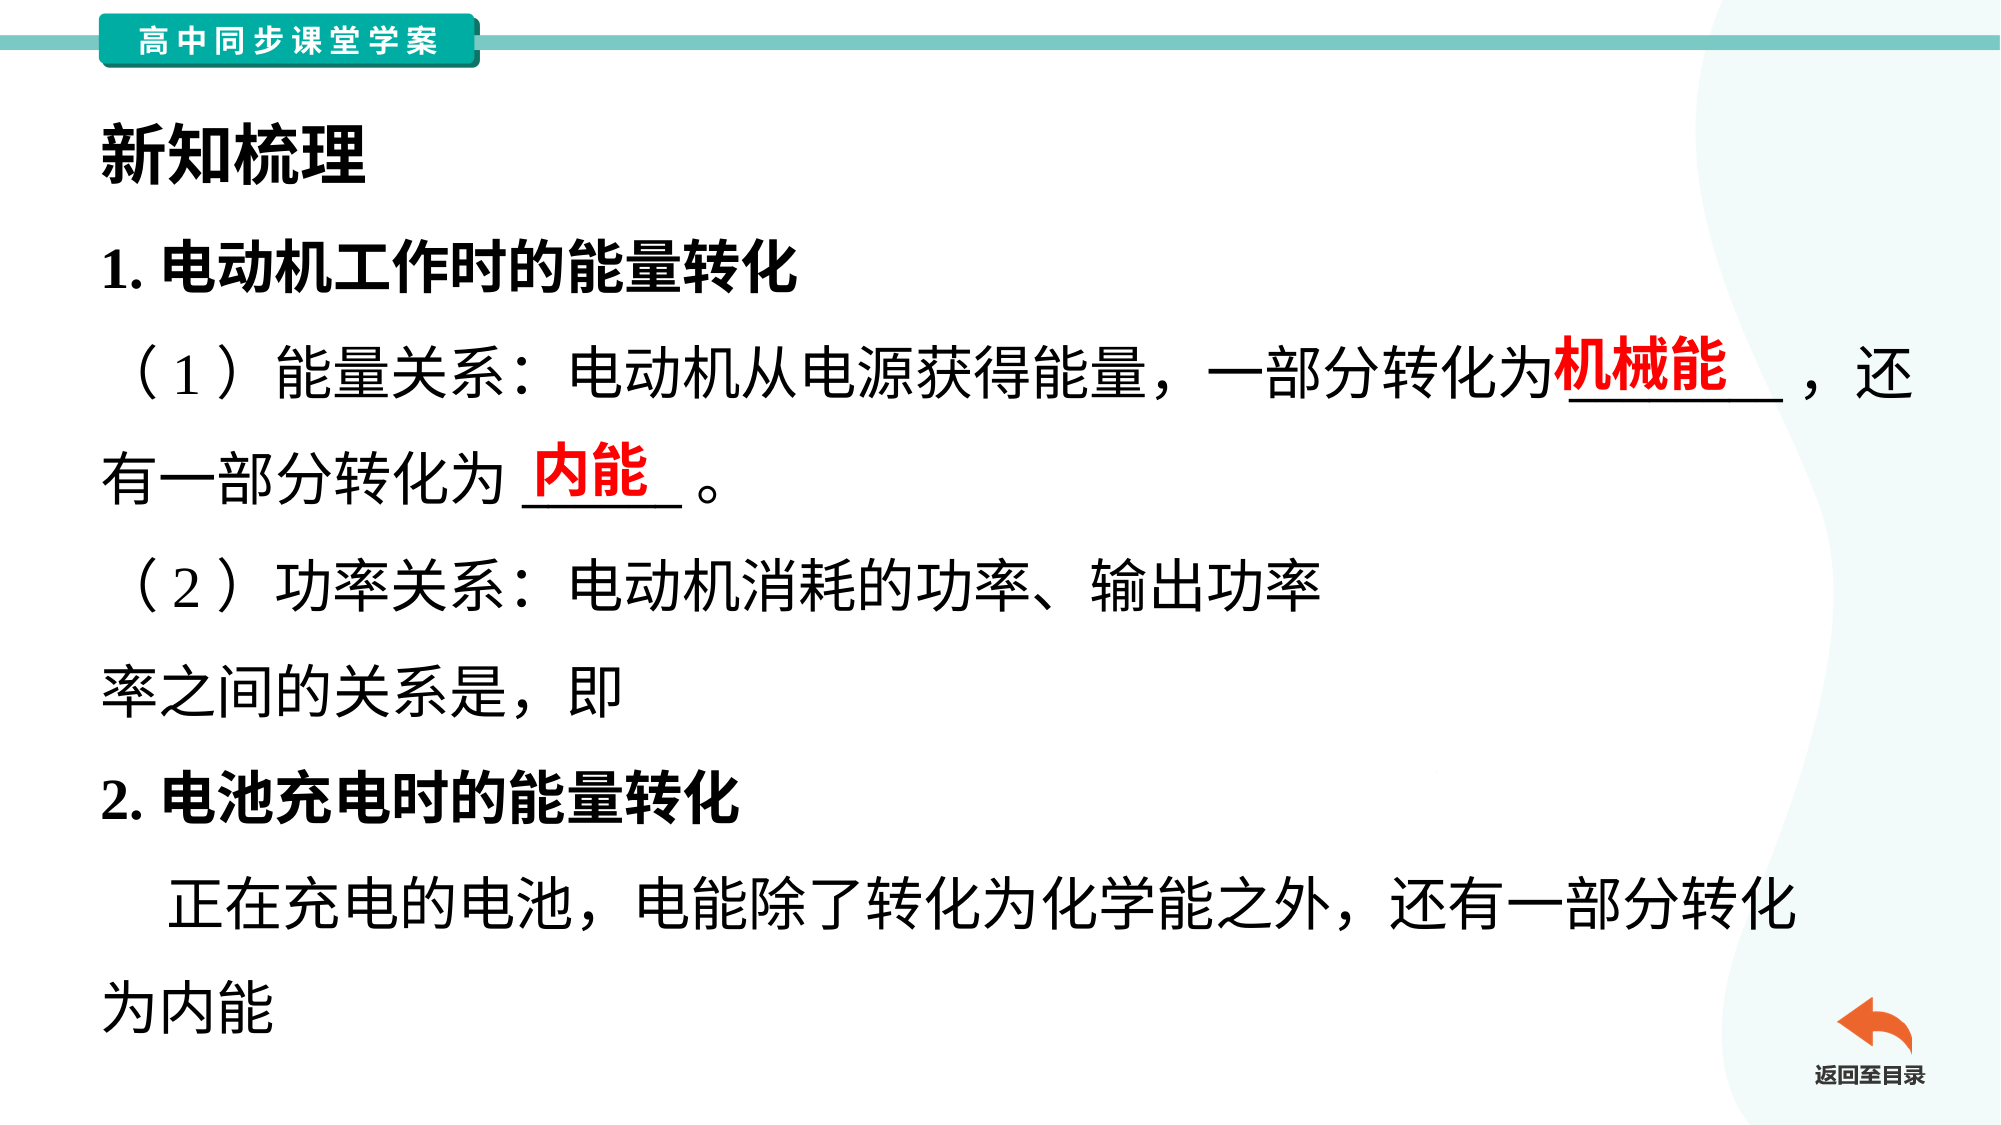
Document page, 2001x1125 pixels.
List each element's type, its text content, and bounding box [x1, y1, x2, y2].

picture [0, 0, 2000, 1125]
text_box 新知梳理 [100, 76, 1899, 254]
text_box 内能 [510, 401, 671, 493]
text_box 机械能 [1531, 295, 1750, 386]
